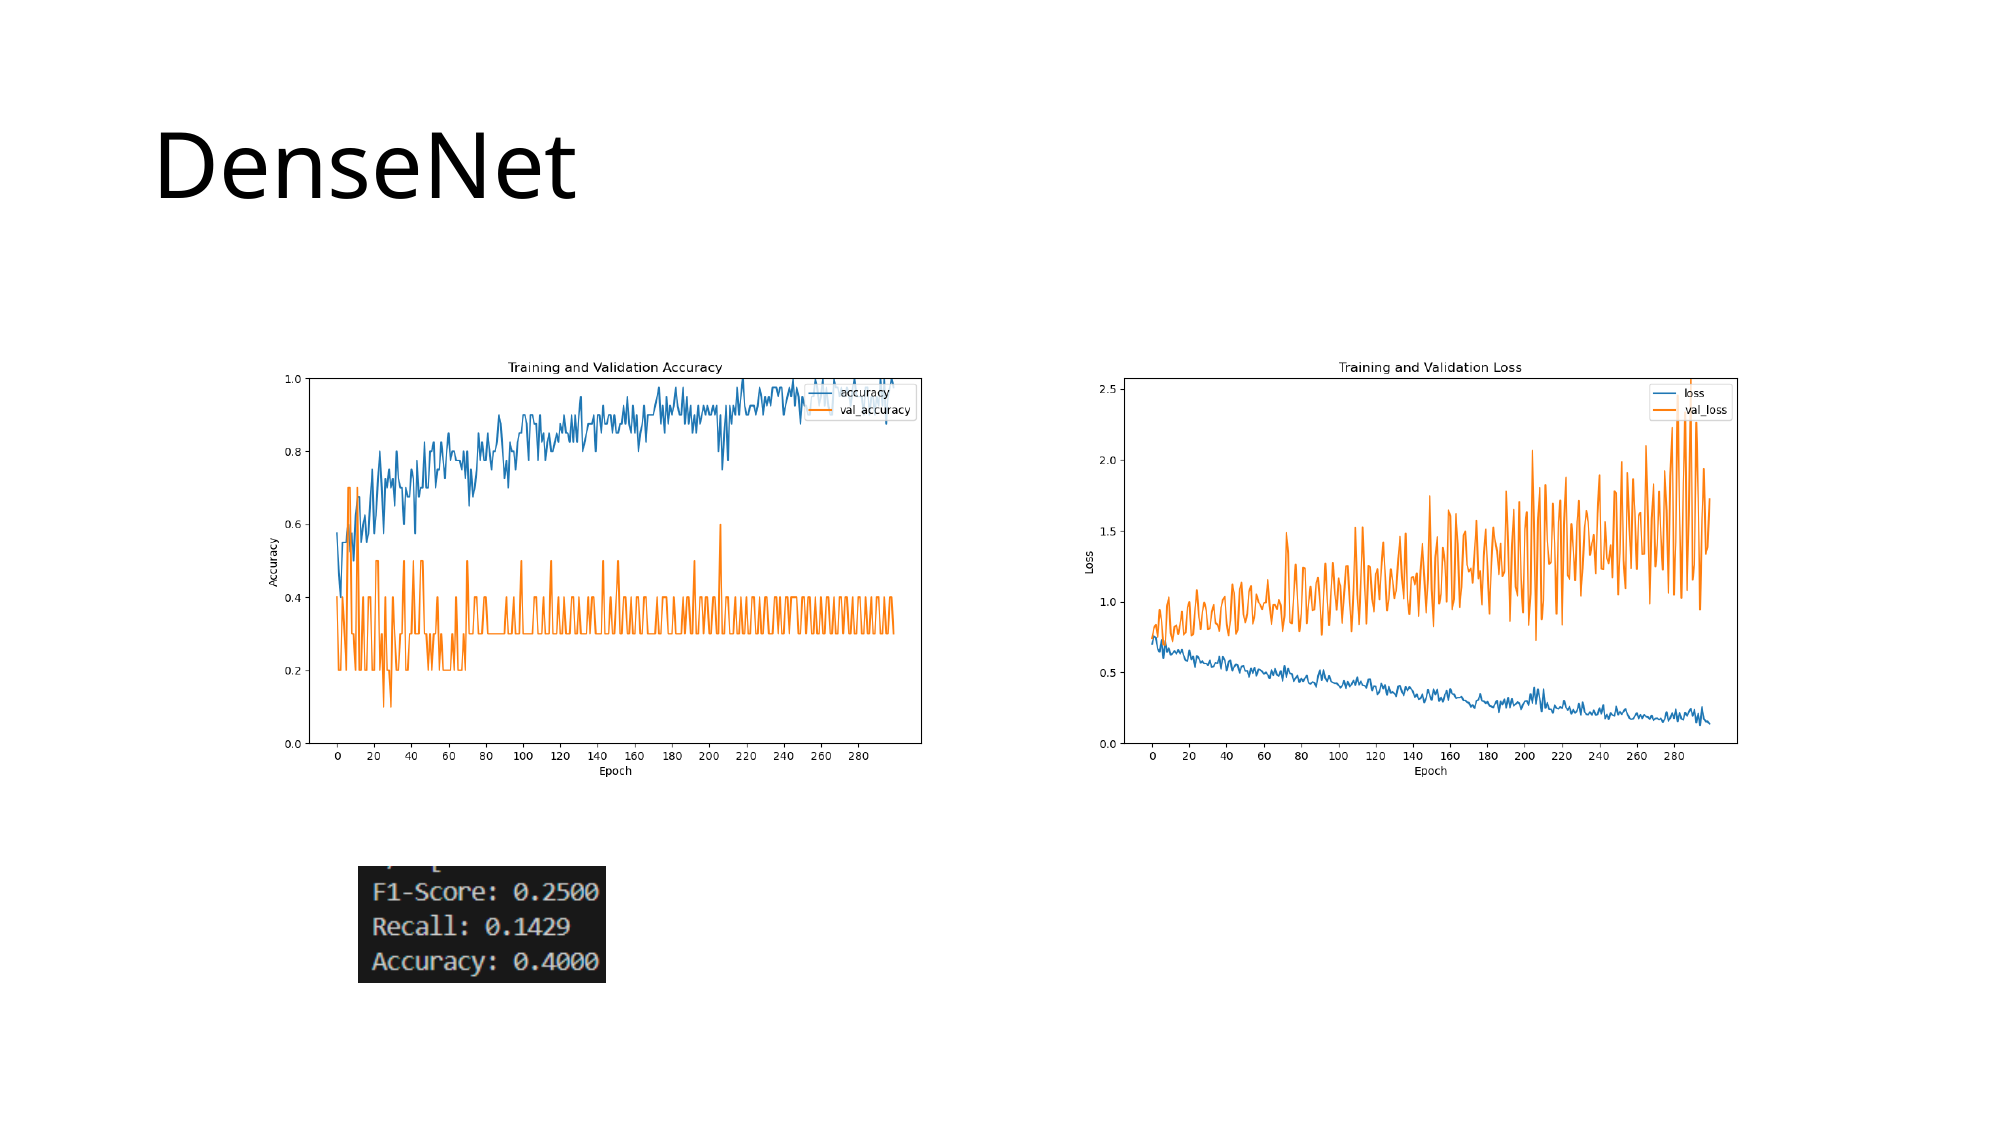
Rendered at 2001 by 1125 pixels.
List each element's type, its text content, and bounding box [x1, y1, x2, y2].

picture [210, 321, 1000, 795]
title DenseNet [137, 59, 1863, 278]
picture [1025, 321, 1816, 795]
picture [358, 866, 606, 983]
